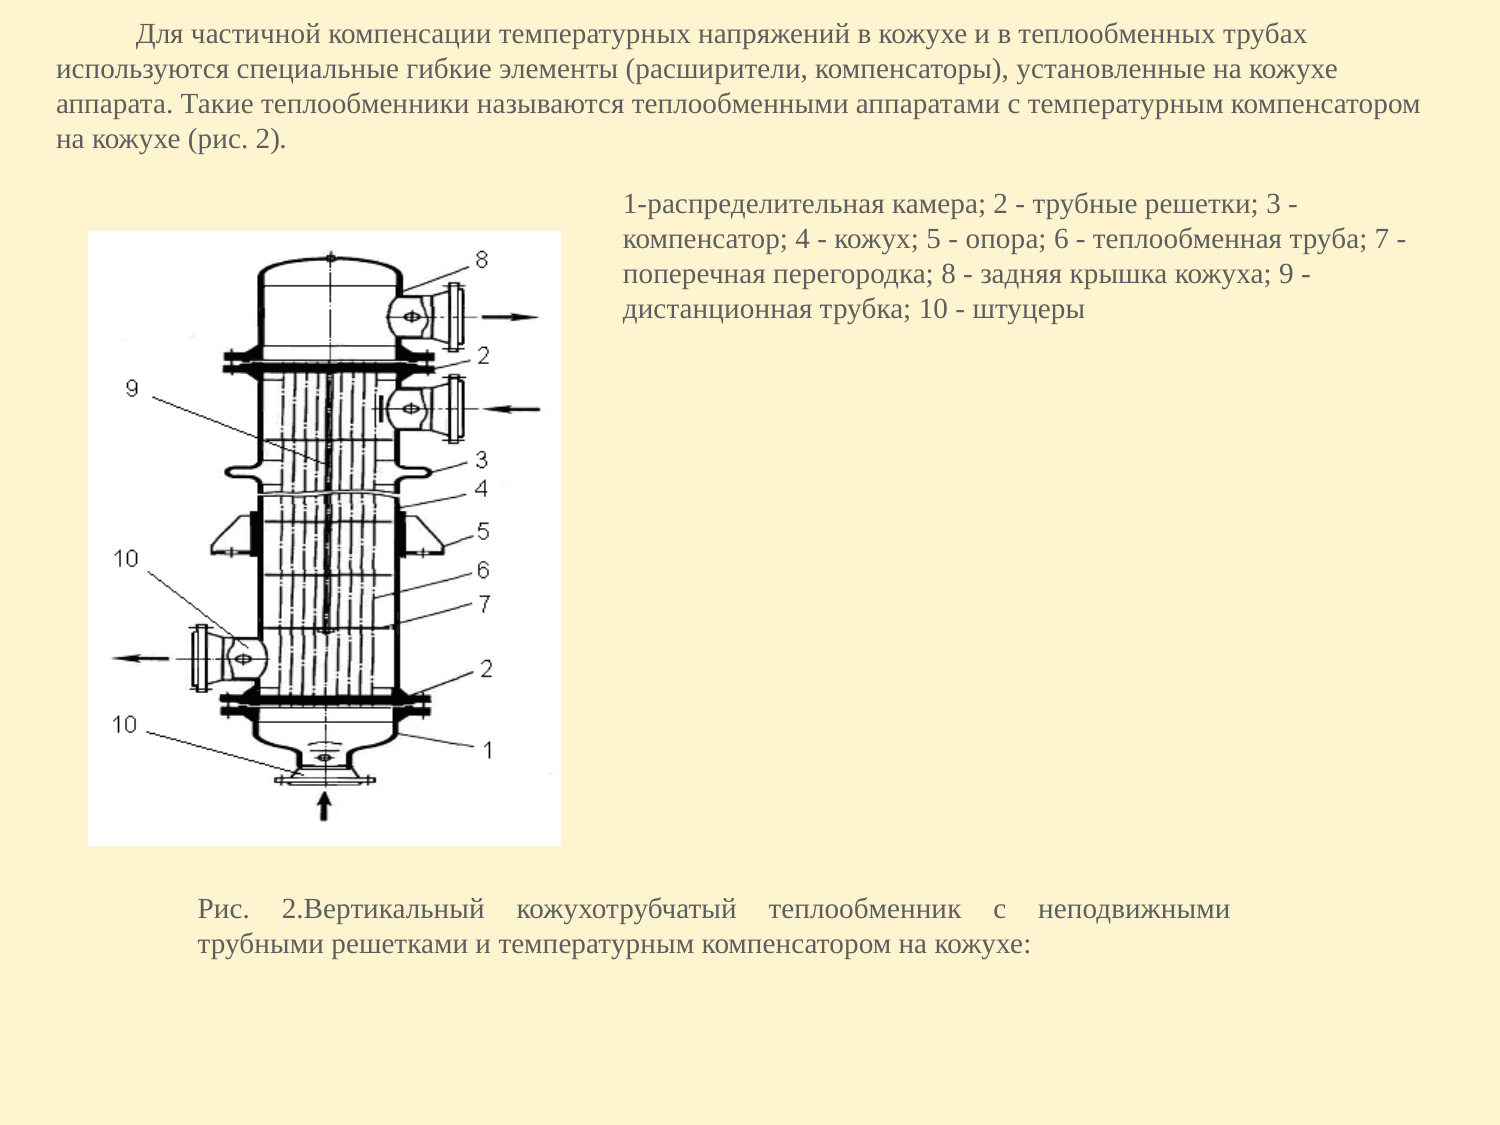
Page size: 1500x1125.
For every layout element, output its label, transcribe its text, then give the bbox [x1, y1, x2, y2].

text_box Рис. 2.Вертикальный кожухотрубчатый теплообменник с неподвижными трубными решетками и температурным компенсатором на кожухе: [182, 881, 1247, 967]
text_box 1-распределительная камера; 2 - трубные решетки; 3 - компенсатор; 4 - кожух; 5 - опора; 6 - теплообменная труба; 7 -поперечная перегородка; 8 - задняя крышка кожуха; 9 - дистанционная трубка; 10 - штуцеры [608, 177, 1424, 332]
text_box Для частичной компенсации температурных напряжений в кожухе и в теплообменных трубах используются специальные гибкие элементы (расширители, компенсаторы), установленные на кожухе аппарата. Такие теплообменники называются теплообменными аппаратами с температурным компенсатором на кожухе (рис. 2). [41, 7, 1459, 162]
picture [88, 231, 562, 847]
